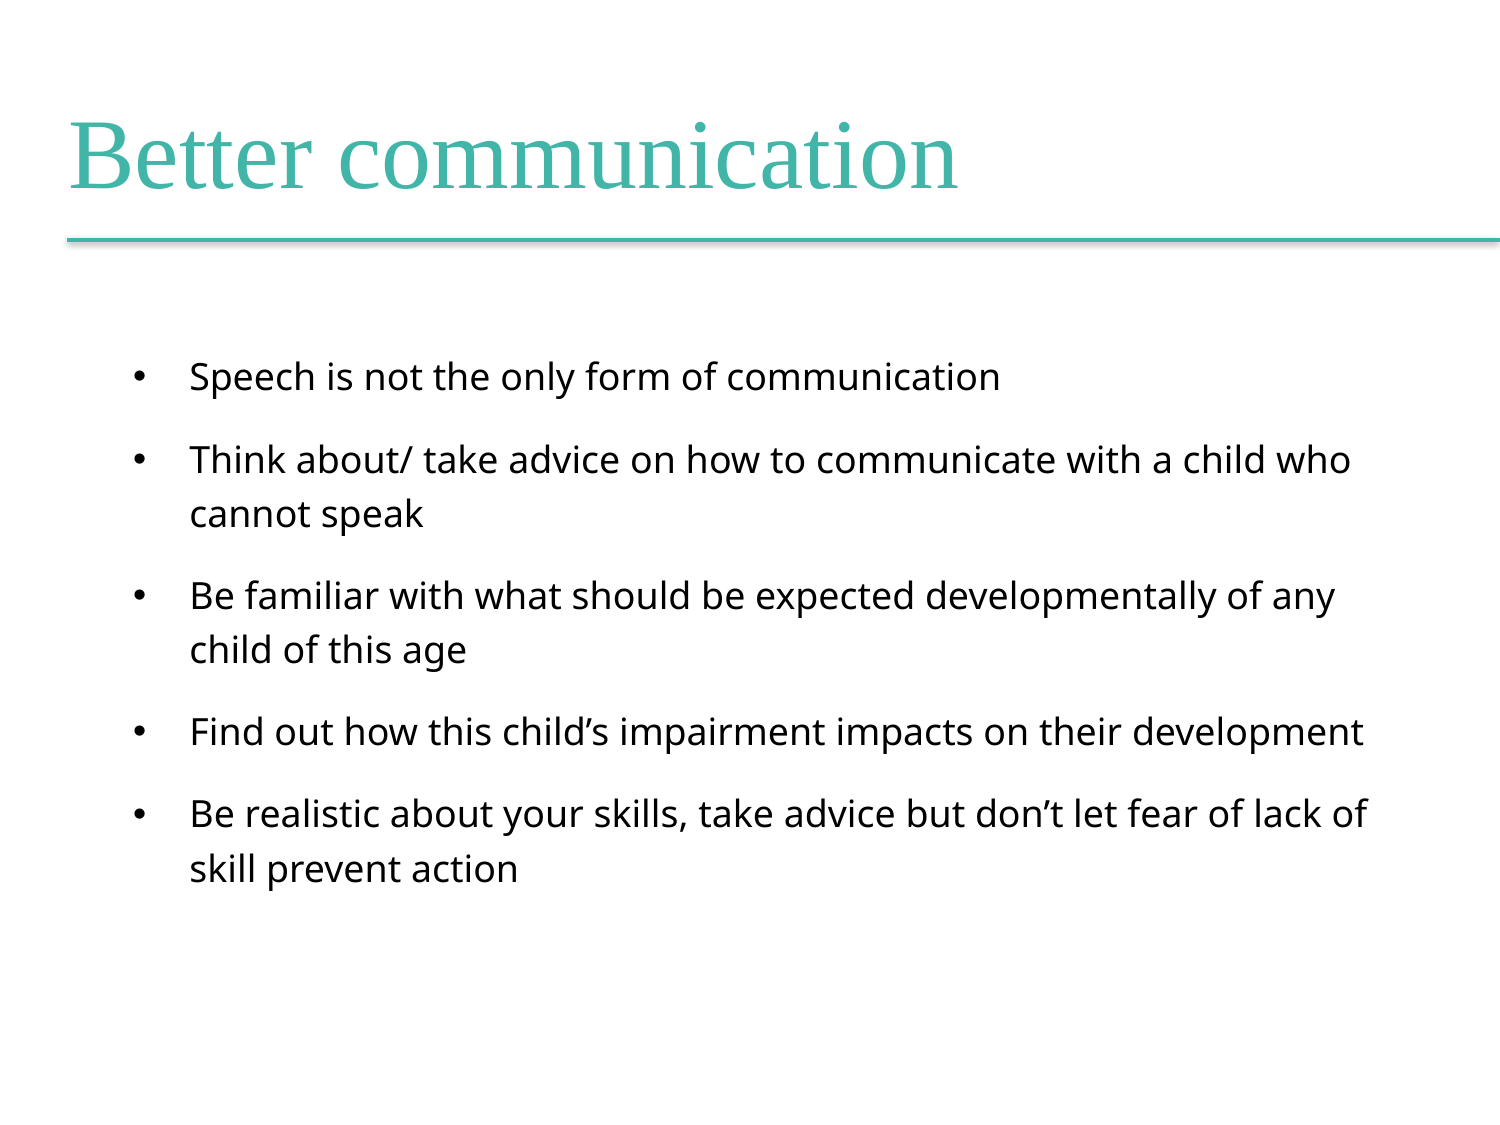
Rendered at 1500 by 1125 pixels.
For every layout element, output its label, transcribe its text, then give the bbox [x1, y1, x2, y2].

text_box Better communication [53, 15, 1448, 304]
list Speech is not the only form of communication Think about/ take advice on how to communicate with a child who cannot speak Be familiar with what should be expected developmentally of any child of this age Find out how this child’s impairment impacts on their development Be realistic about your skills, take advice but don’t let fear of lack of skill prevent action [118, 336, 1391, 1080]
